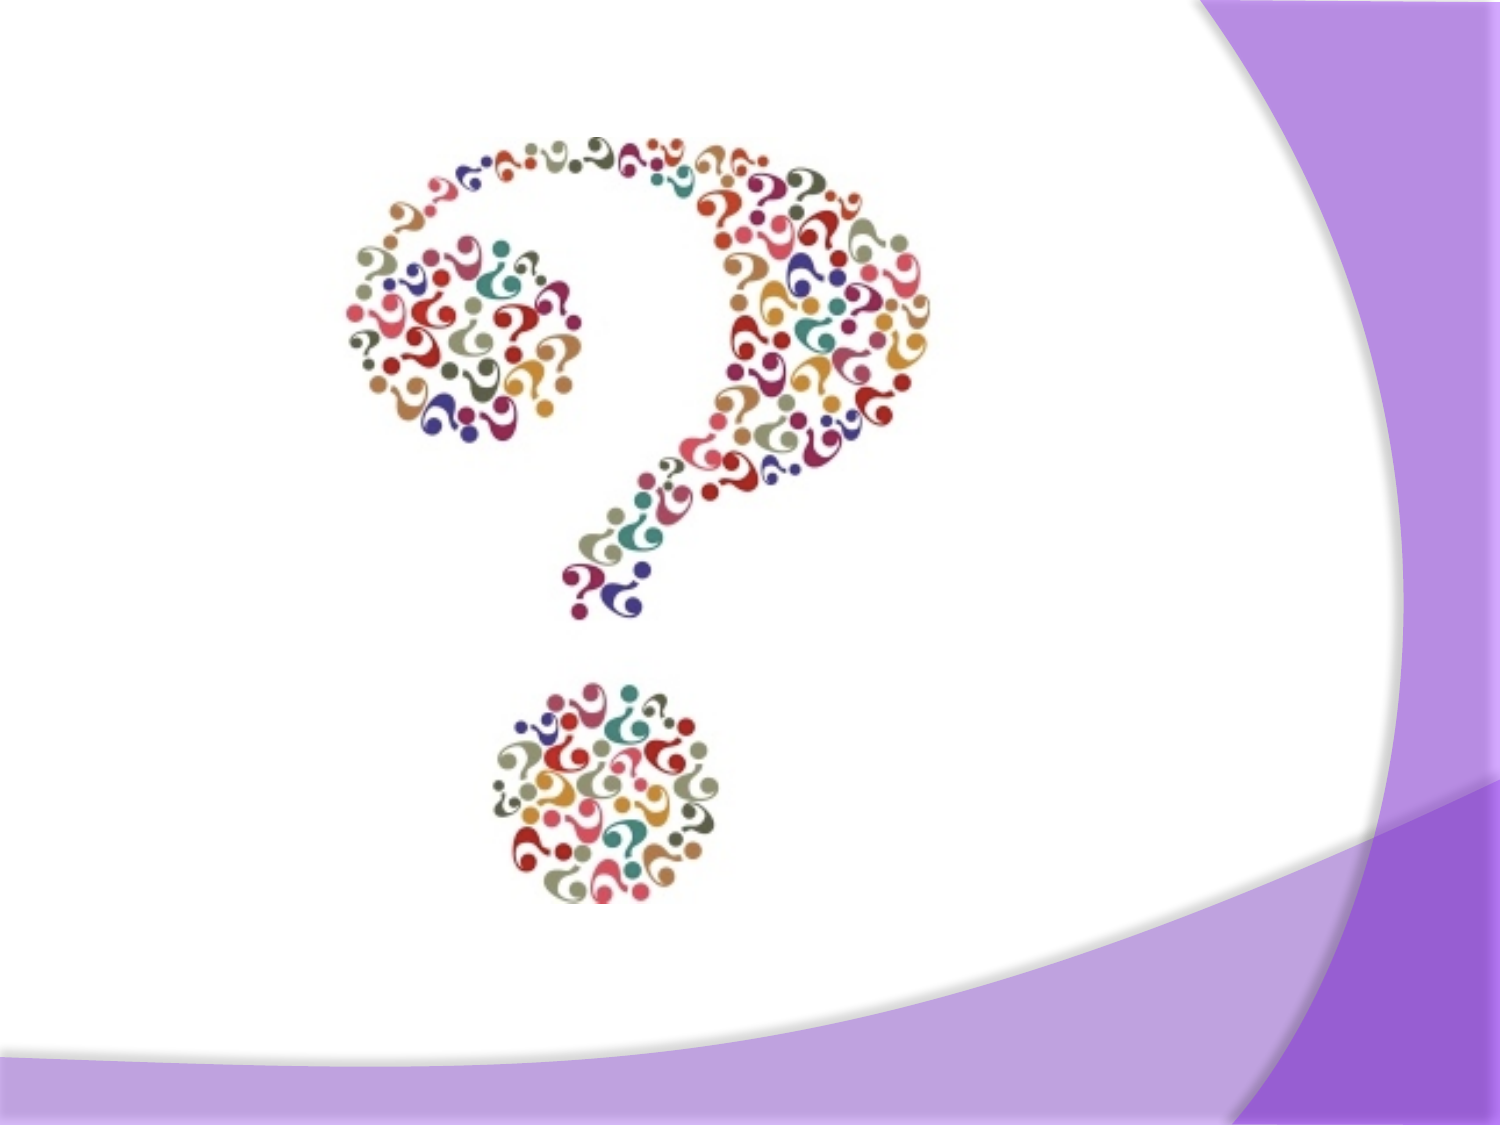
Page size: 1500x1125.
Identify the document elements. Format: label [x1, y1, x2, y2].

list [288, 136, 963, 904]
